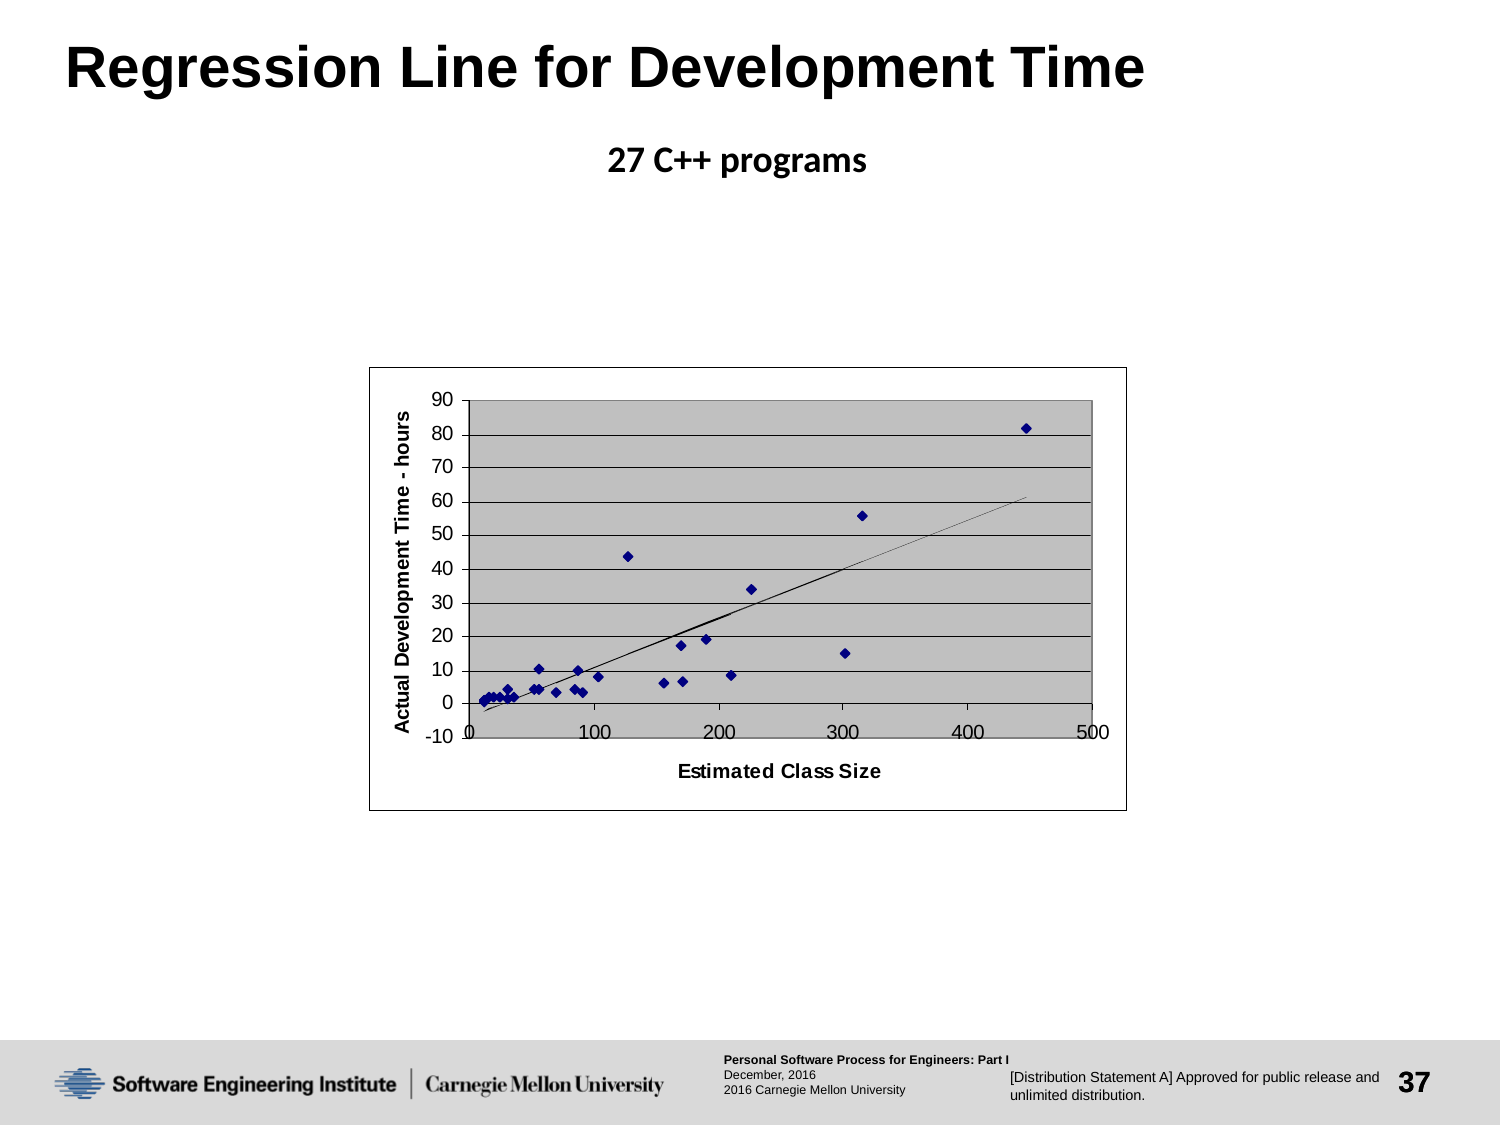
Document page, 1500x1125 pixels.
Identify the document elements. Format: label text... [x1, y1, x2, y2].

title Regression Line for Development Time [65, 37, 1313, 148]
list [360, 359, 1136, 818]
picture [46, 1061, 673, 1104]
text_box 27 C++ programs [607, 134, 868, 180]
